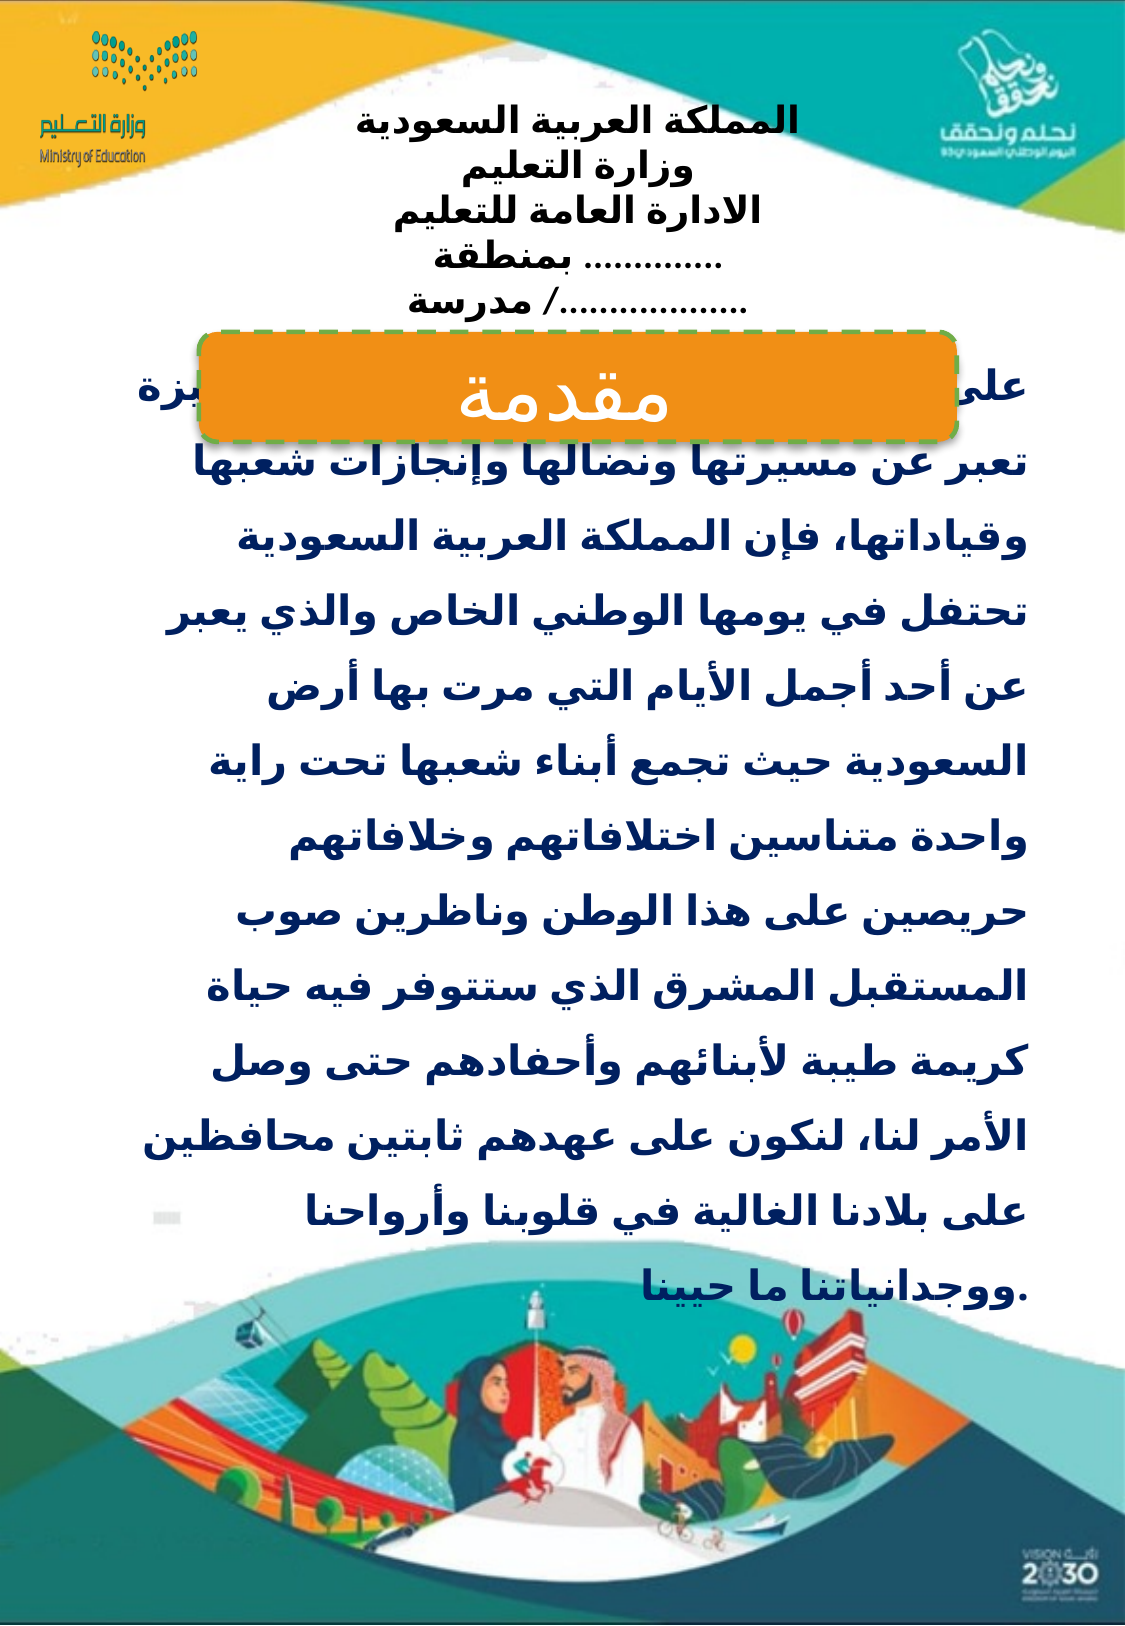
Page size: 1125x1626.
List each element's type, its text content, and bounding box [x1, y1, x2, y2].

text_box على غرار دول العالم التي تحتفل بأيام مميزة تعبر عن مسيرتها ونضالها وإنجازات شعبها وقياداتها، فإن المملكة العربية السعودية تحتفل في يومها الوطني الخاص والذي يعبر عن أحد أجمل الأيام التي مرت بها أرض السعودية حيث تجمع أبناء شعبها تحت راية واحدة متناسين اختلافاتهم وخلافاتهم حريصين على هذا الوطن وناظرين صوب المستقبل المشرق الذي ستتوفر فيه حياة كريمة طيبة لأبنائهم وأحفادهم حتى وصل الأمر لنا، لنكون على عهدهم ثابتين محافظين على بلادنا الغالية في قلوبنا وأرواحنا ووجدانياتنا ما حيينا. [72, 465, 1079, 1178]
picture [0, 0, 1125, 1625]
text_box المملكة العربية السعودية وزارة التعليم الادارة العامة للتعليم بمنطقة .............. مدرسة /................... [276, 84, 880, 332]
text_box مقدمة [198, 331, 958, 443]
